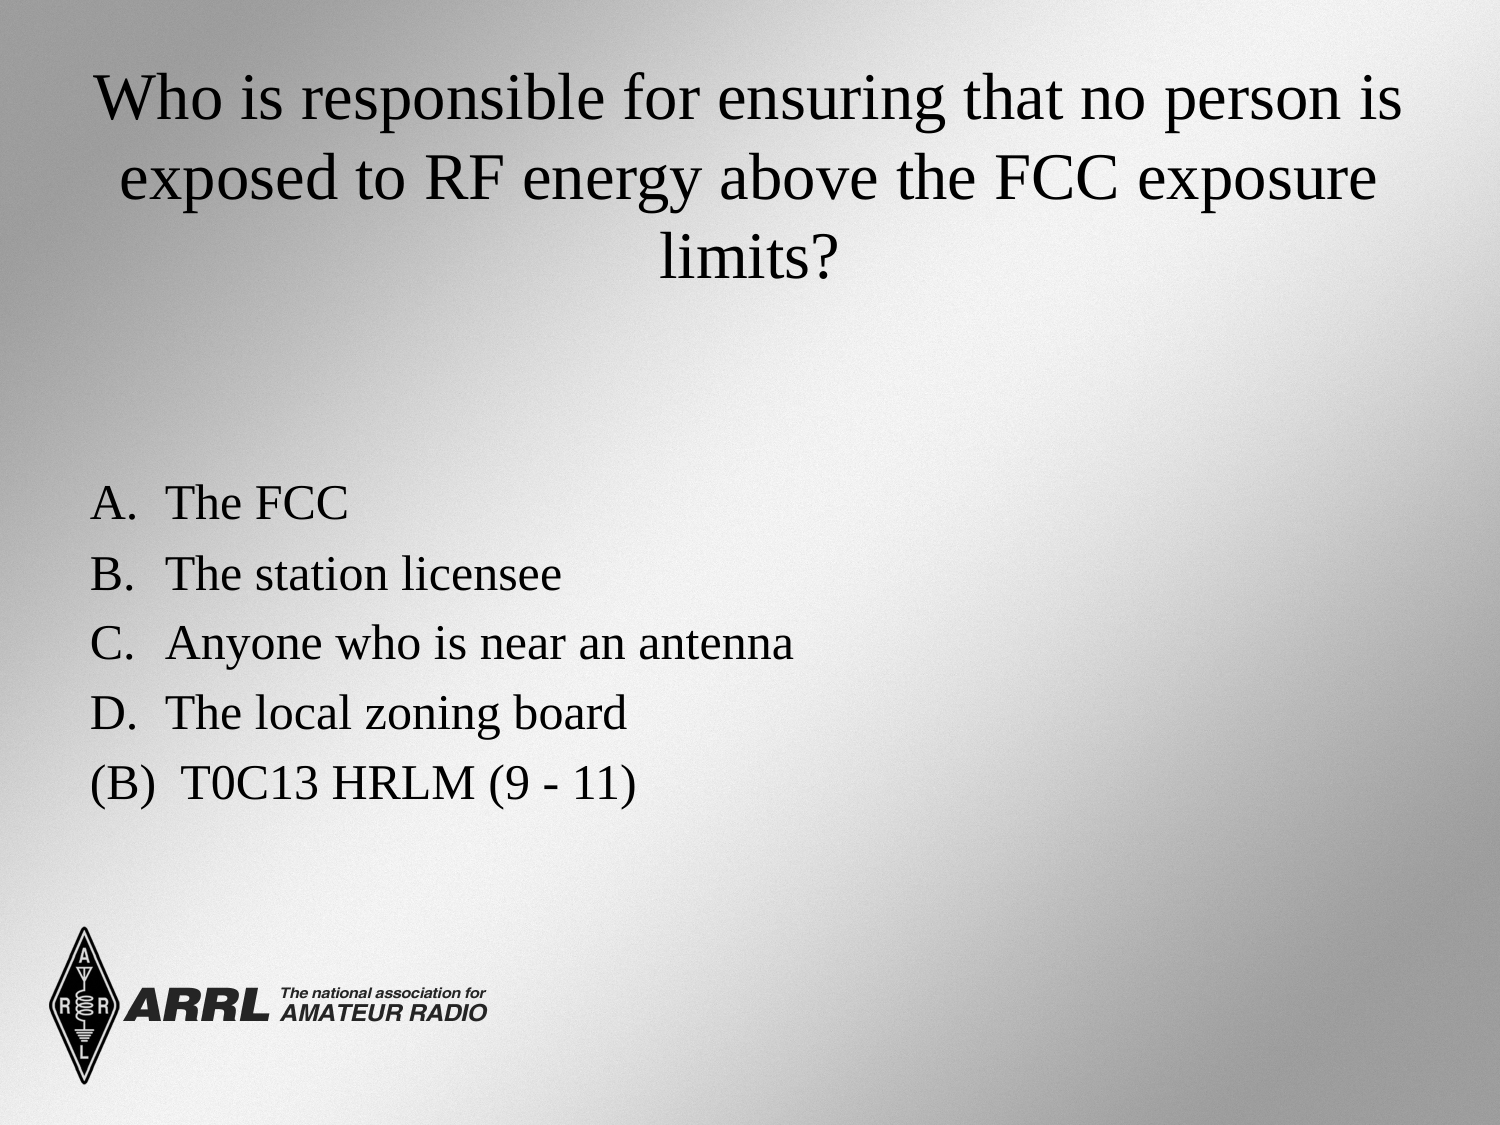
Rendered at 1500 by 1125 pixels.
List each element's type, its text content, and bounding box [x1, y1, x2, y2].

list The FCC The station licensee Anyone who is near an antenna The local zoning board (B) T0C13 HRLM (9 - 11) [75, 462, 1425, 1005]
picture [0, 0, 1500, 1125]
title Who is responsible for ensuring that no person is exposed to RF energy above the FCC exposure limits? [75, 45, 1425, 233]
